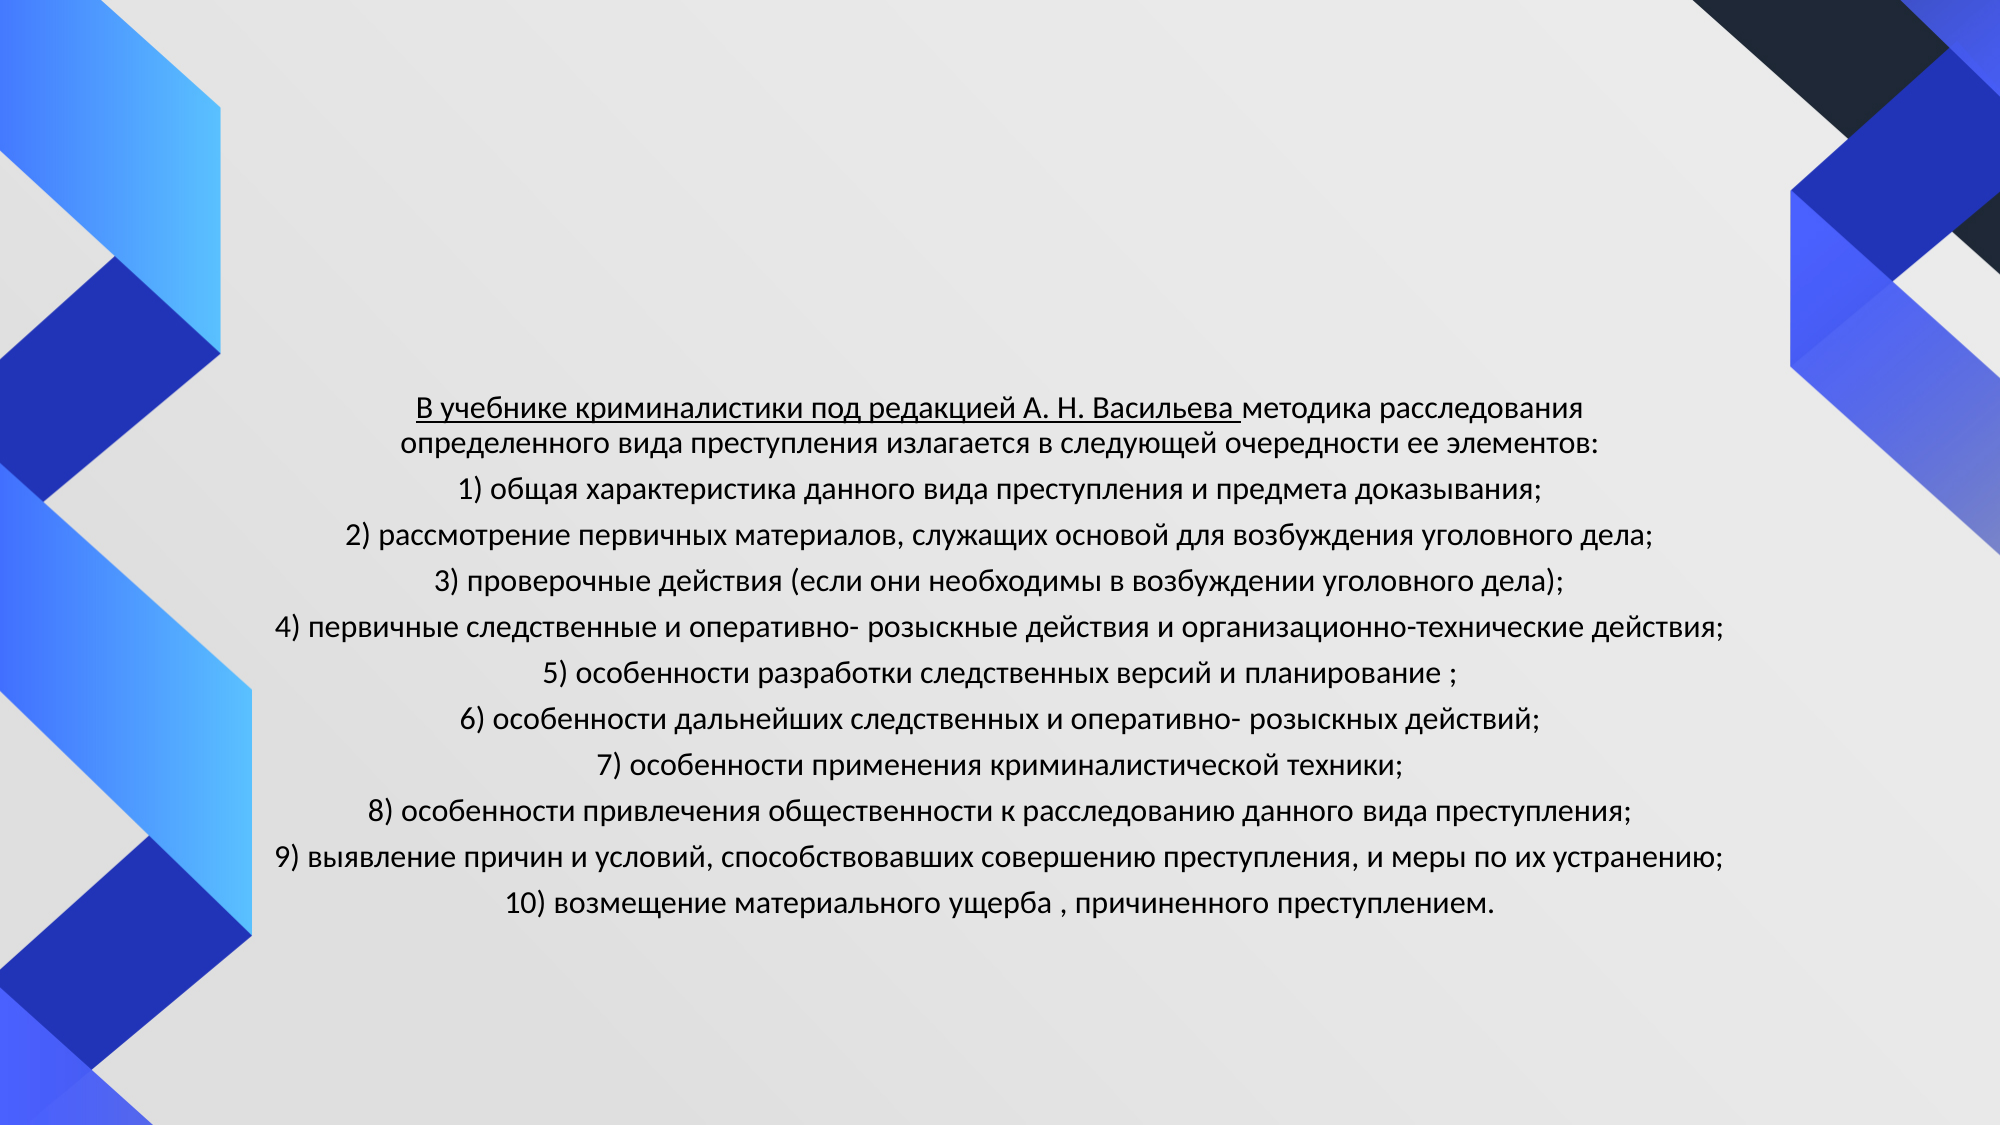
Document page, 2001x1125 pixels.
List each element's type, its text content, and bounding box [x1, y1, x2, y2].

list В учебнике криминалистики под редакцией А. Н. Васильева методика расследования определенного вида преступления излагается в следующей очередности ее элементов: 1) общая характеристика данного вида преступления и предмета доказывания; 2) рассмотрение первичных материалов, служащих основой для возбуждения уголовного дела; 3) проверочные действия (если они необходимы в возбуждении уголовного дела); 4) первичные следственные и оперативно- розыскные действия и организационно-технические действия; 5) особенности разработки следственных версий и планирование ; 6) особенности дальнейших следственных и оперативно- розыскных действий; 7) особенности применения криминалистической техники; 8) особенности привлечения общественности к расследованию данного вида преступления; 9) выявление причин и условий, способствовавших совершению преступления, и меры по их устранению; 10) возмещение материального ущерба , причиненного преступлением. [137, 299, 1863, 1014]
picture [0, 0, 2000, 1125]
